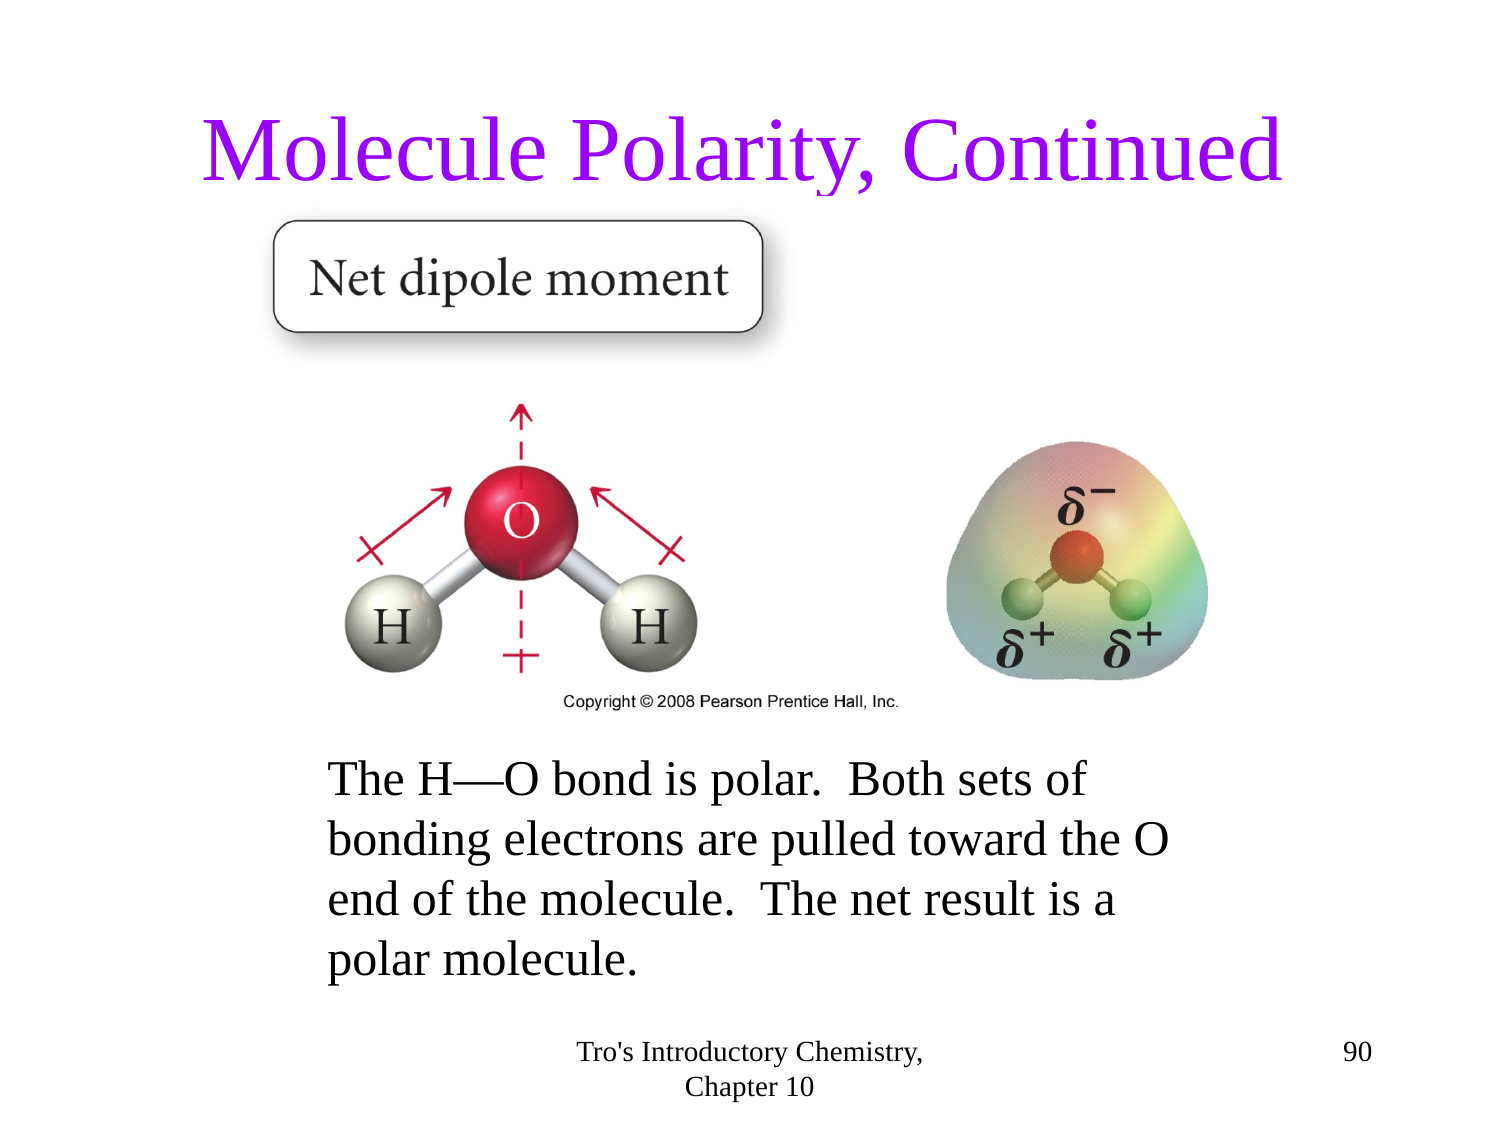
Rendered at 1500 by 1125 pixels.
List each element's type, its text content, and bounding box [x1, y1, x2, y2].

text_box <number> [1074, 1024, 1388, 1100]
text_box Molecule Polarity, Continued [49, 49, 1438, 238]
text_box The H—O bond is polar. Both sets of bonding electrons are pulled toward the O end of the molecule. The net result is a polar molecule. [312, 737, 1225, 993]
text_box Tro's Introductory Chemistry, Chapter 10 [512, 1024, 988, 1100]
picture [249, 196, 1213, 717]
